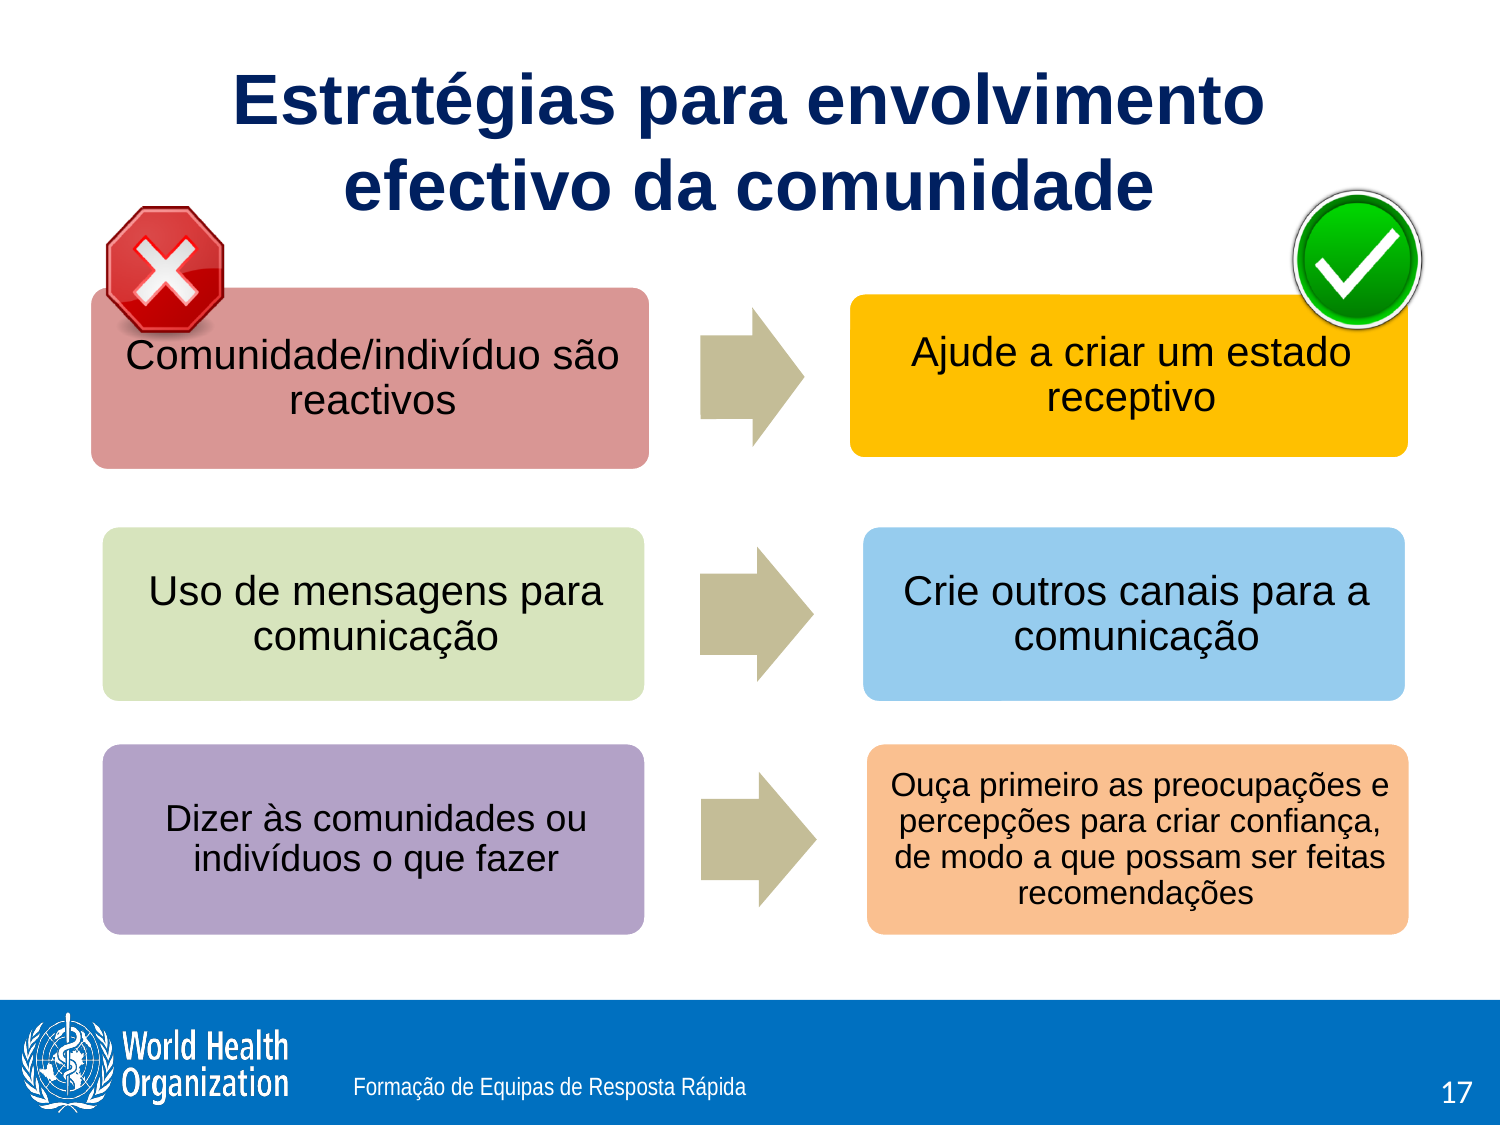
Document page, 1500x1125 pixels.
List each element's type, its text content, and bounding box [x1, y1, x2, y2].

picture [100, 206, 229, 344]
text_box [100, 741, 1412, 937]
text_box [100, 525, 1412, 704]
title Estratégias para envolvimento efectivo da comunidade [75, 45, 1425, 233]
picture [1287, 184, 1427, 335]
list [88, 259, 1440, 1003]
picture [21, 1012, 288, 1113]
